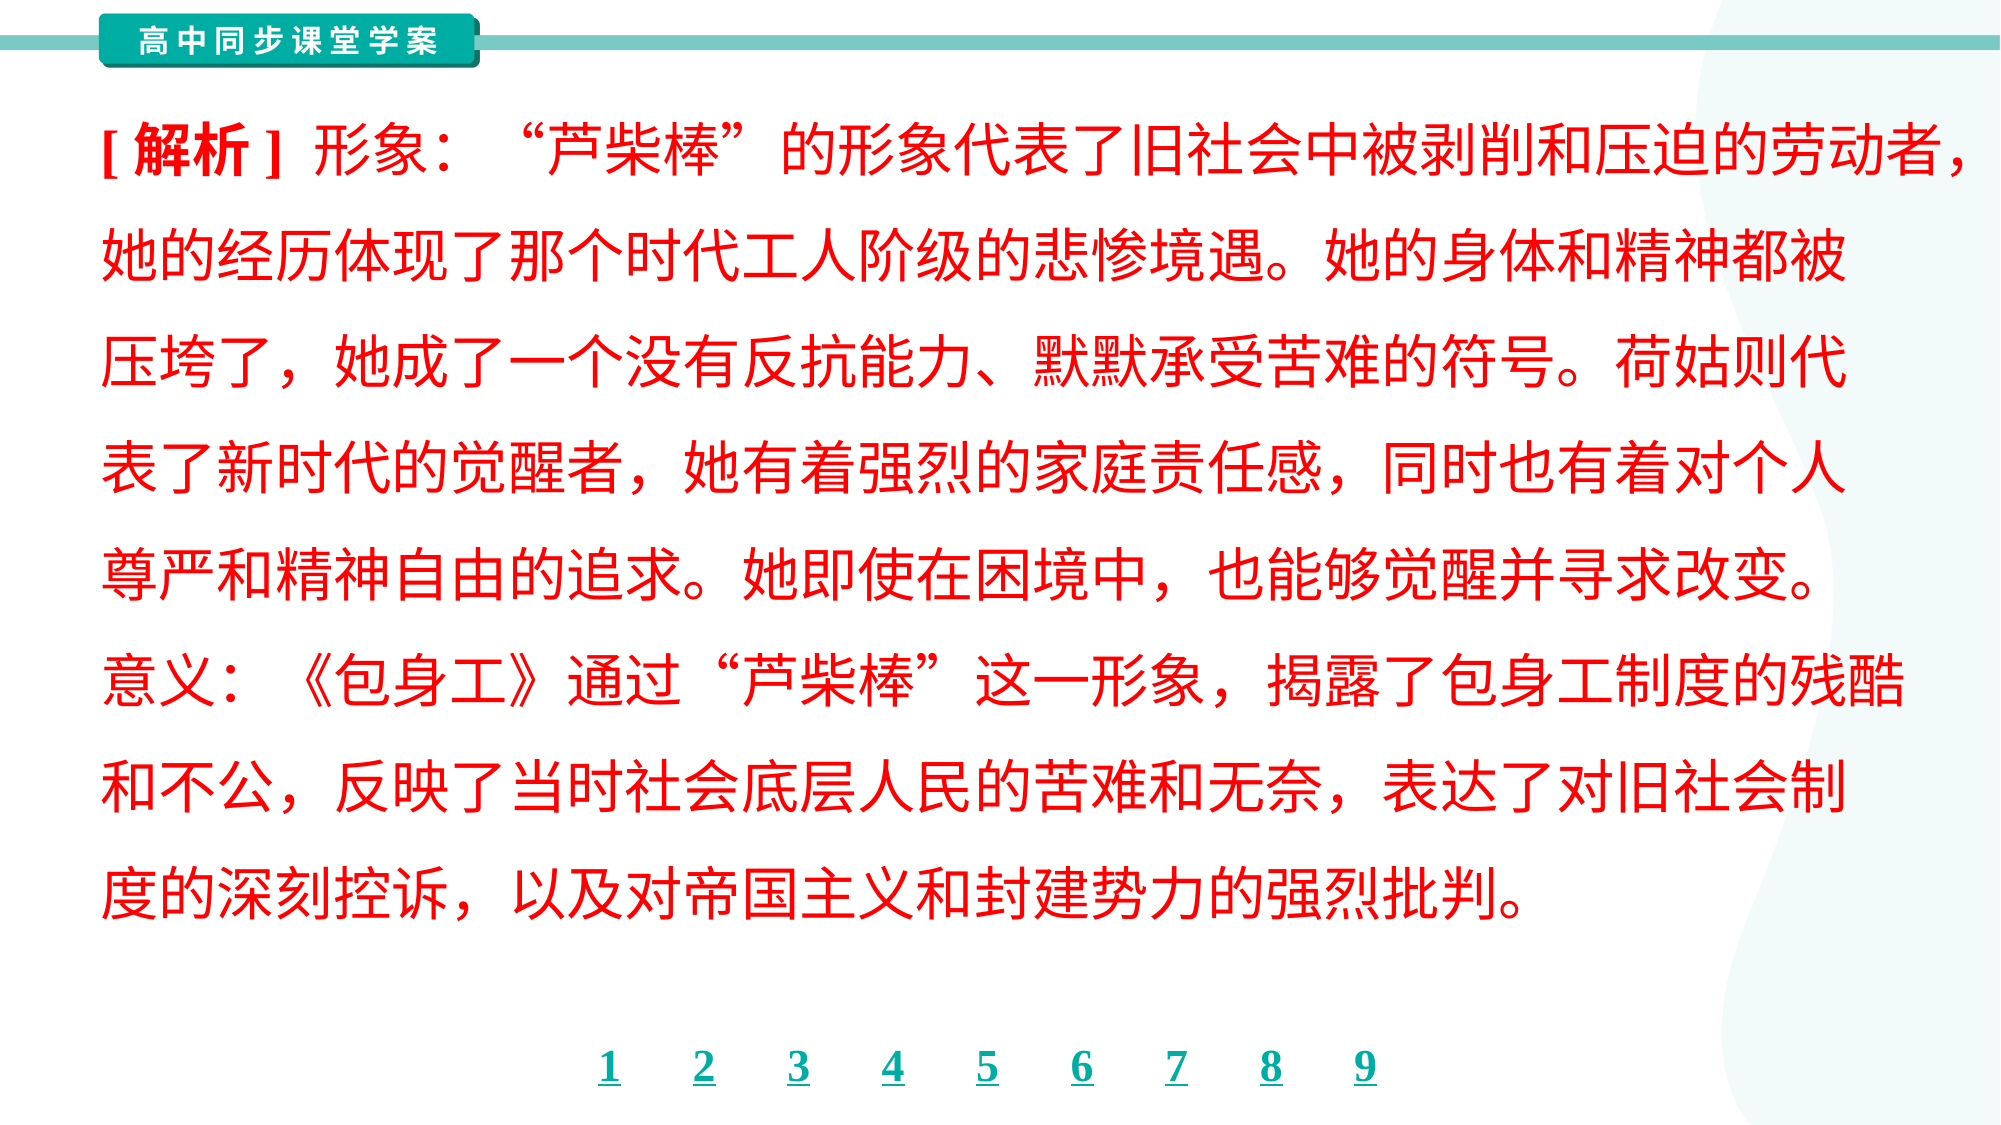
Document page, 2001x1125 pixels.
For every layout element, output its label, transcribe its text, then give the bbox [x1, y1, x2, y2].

picture [0, 0, 2000, 1125]
text_box [解析] 形象：“芦柴棒”的形象代表了旧社会中被剥削和压迫的劳动者， 她的经历体现了那个时代工人阶级的悲惨境遇。她的身体和精神都被 压垮了，她成了一个没有反抗能力、默默承受苦难的符号。荷姑则代 表了新时代的觉醒者，她有着强烈的家庭责任感，同时也有着对个人 尊严和精神自由的追求。她即使在困境中，也能够觉醒并寻求改变。 意义：《包身工》通过“芦柴棒”这一形象，揭露了包身工制度的残酷 和不公，反映了当时社会底层人民的苦难和无奈，表达了对旧社会制 度的深刻控诉，以及对帝国主义和封建势力的强烈批判。 [100, 76, 1899, 927]
